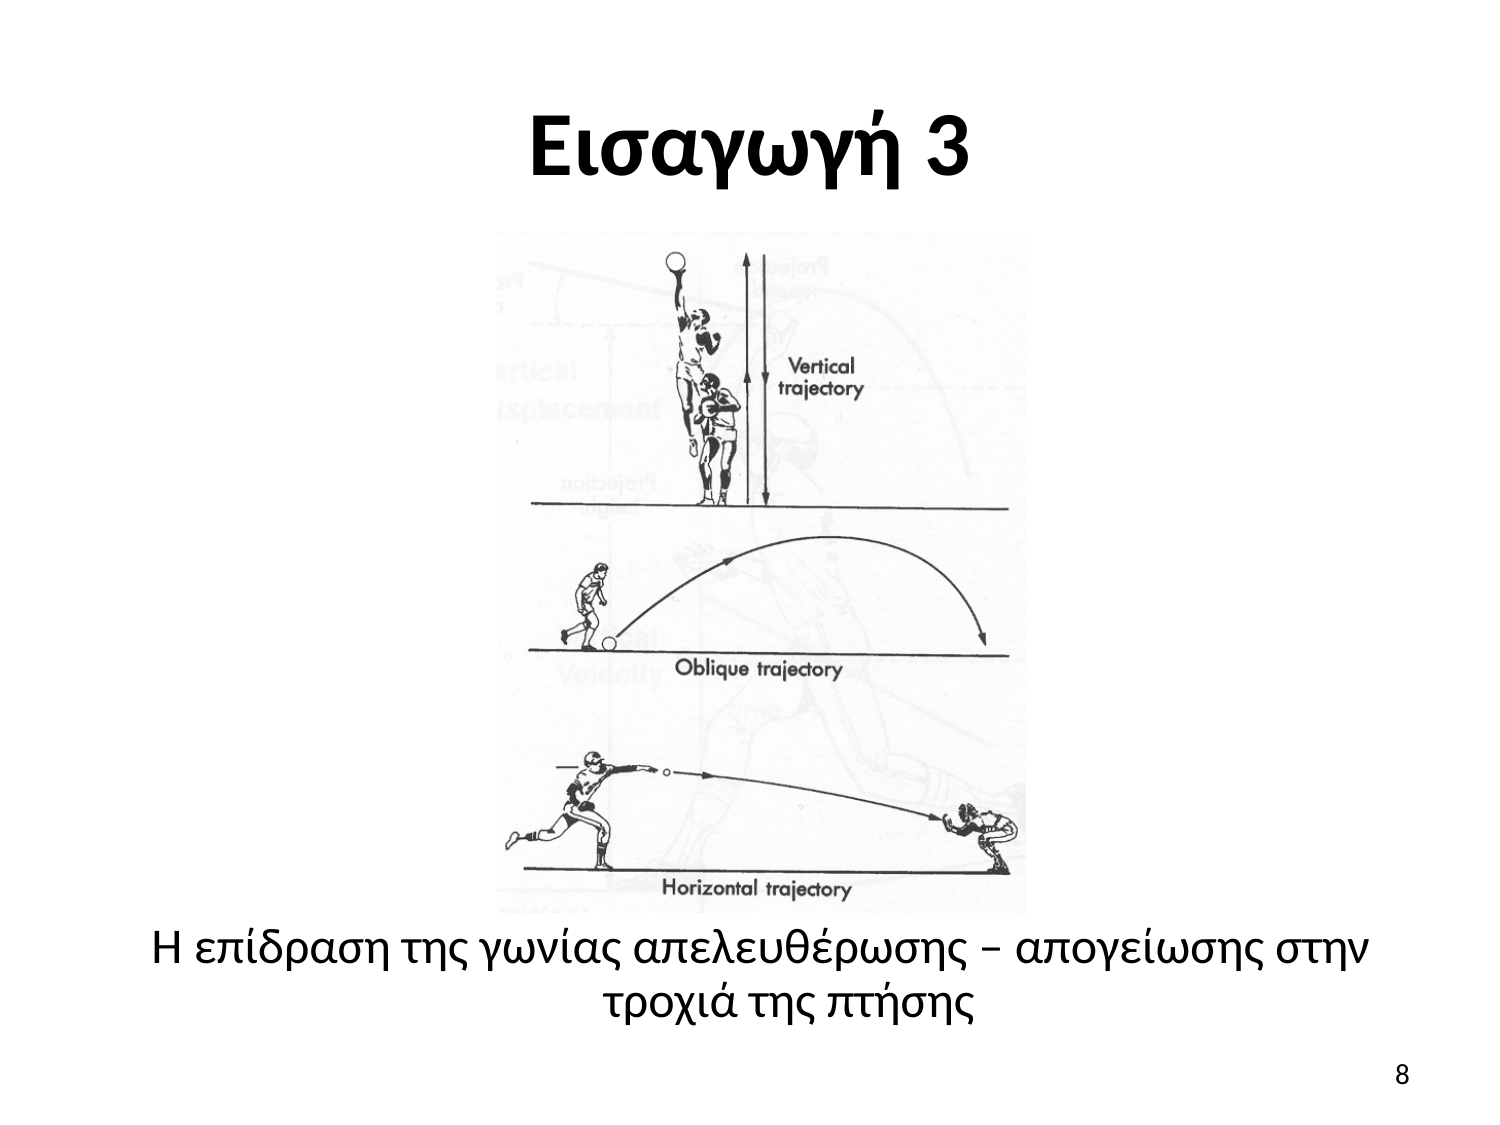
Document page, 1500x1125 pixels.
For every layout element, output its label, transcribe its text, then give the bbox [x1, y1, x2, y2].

title Εισαγωγή 3 [75, 45, 1425, 233]
slide_number 8 [1074, 1042, 1425, 1103]
list Η επίδραση της γωνίας απελευθέρωσης – απογείωσης στην τροχιά της πτήσης [75, 912, 1447, 1048]
picture [496, 231, 1026, 913]
